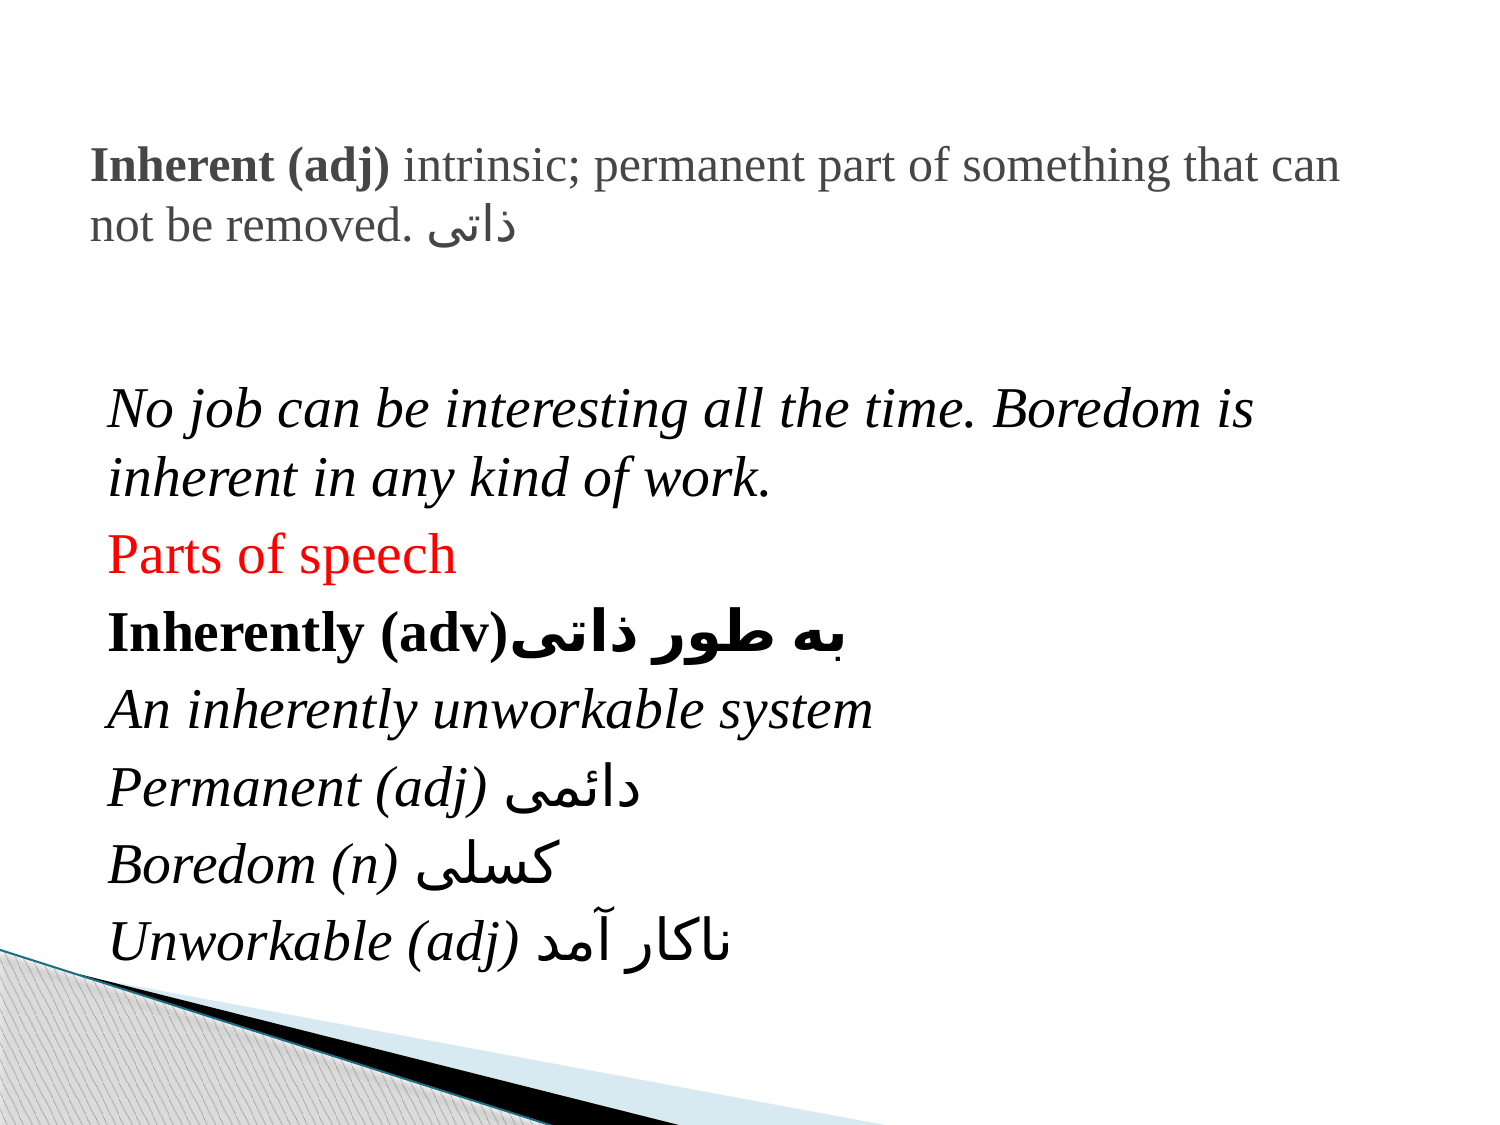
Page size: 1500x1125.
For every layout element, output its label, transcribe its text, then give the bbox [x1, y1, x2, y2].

list No job can be interesting all the time. Boredom is inherent in any kind of work. Parts of speech Inherently (adv)به طور ذاتی An inherently unworkable system Permanent (adj) دائمی Boredom (n) کسلی Unworkable (adj) ناکار آمد [75, 362, 1425, 986]
title Inherent (adj) intrinsic; permanent part of something that can not be removed. ذاتی [75, 45, 1425, 338]
